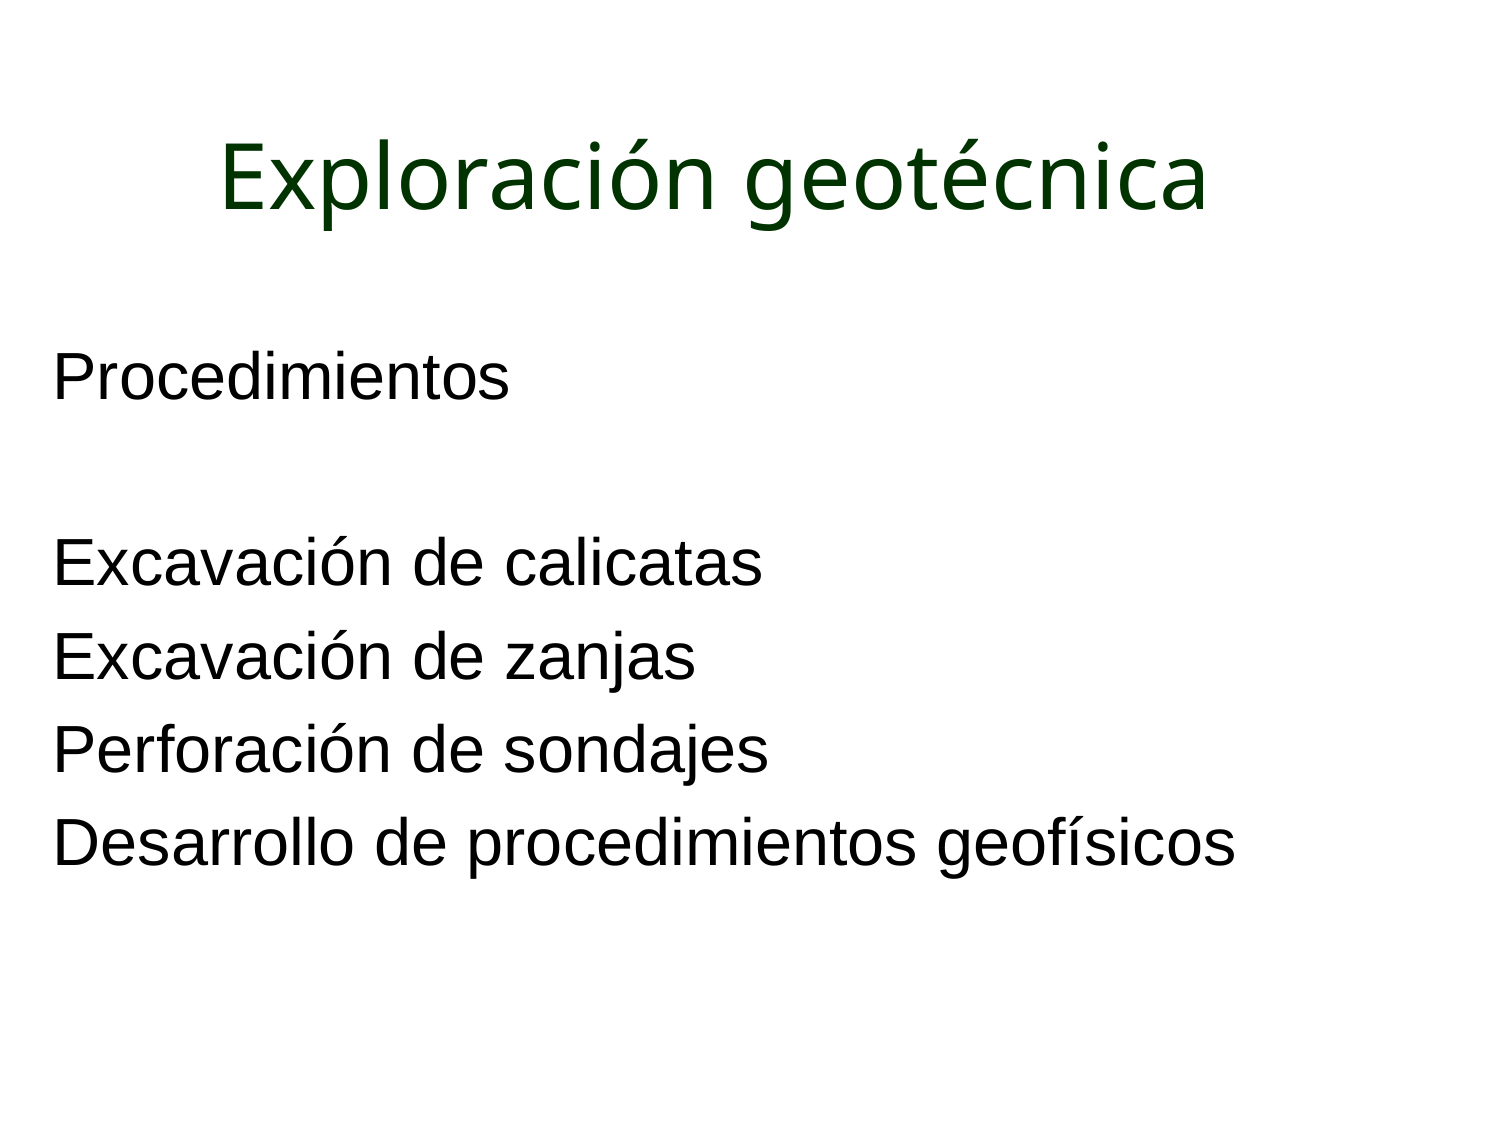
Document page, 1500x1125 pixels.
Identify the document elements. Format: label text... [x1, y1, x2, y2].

list Procedimientos Excavación de calicatas Excavación de zanjas Perforación de sondajes Desarrollo de procedimientos geofísicos [37, 324, 1276, 1001]
title Exploración geotécnica [101, 110, 1328, 236]
